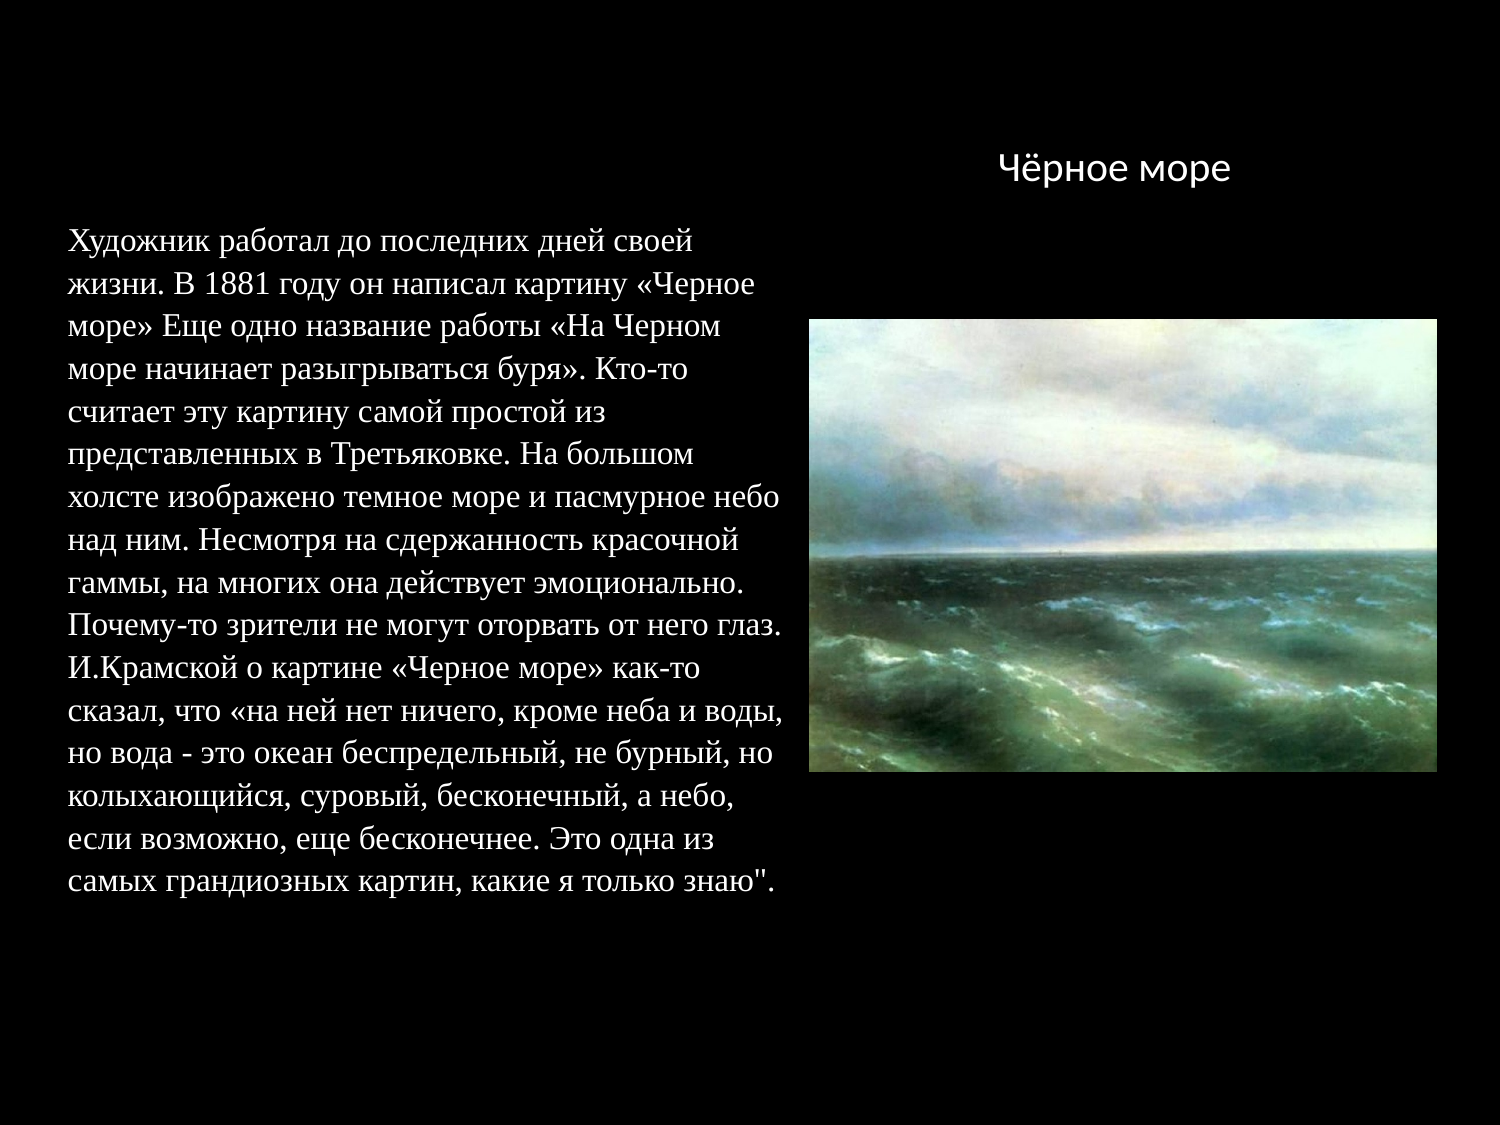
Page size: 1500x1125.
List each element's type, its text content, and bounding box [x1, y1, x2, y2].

title Чёрное море [974, 90, 1255, 240]
text_box Художник работал до последних дней своей жизни. В 1881 году он написал картину «Черное море» Еще одно название работы «На Черном море начинает разыгрываться буря». Кто-то считает эту картину самой простой из представленных в Третьяковке. На большом холсте изображено темное море и пасмурное небо над ним. Несмотря на сдержанность красочной гаммы, на многих она действует эмоционально. Почему-то зрители не могут оторвать от него глаз. И.Крамской о картине «Черное море» как-то сказал, что «на ней нет ничего, кроме неба и воды, но вода - это океан беспредельный, не бурный, но колыхающийся, суровый, бесконечный, а небо, если возможно, еще бесконечнее. Это одна из самых грандиозных картин, какие я только знаю". [53, 208, 803, 906]
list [808, 319, 1437, 773]
